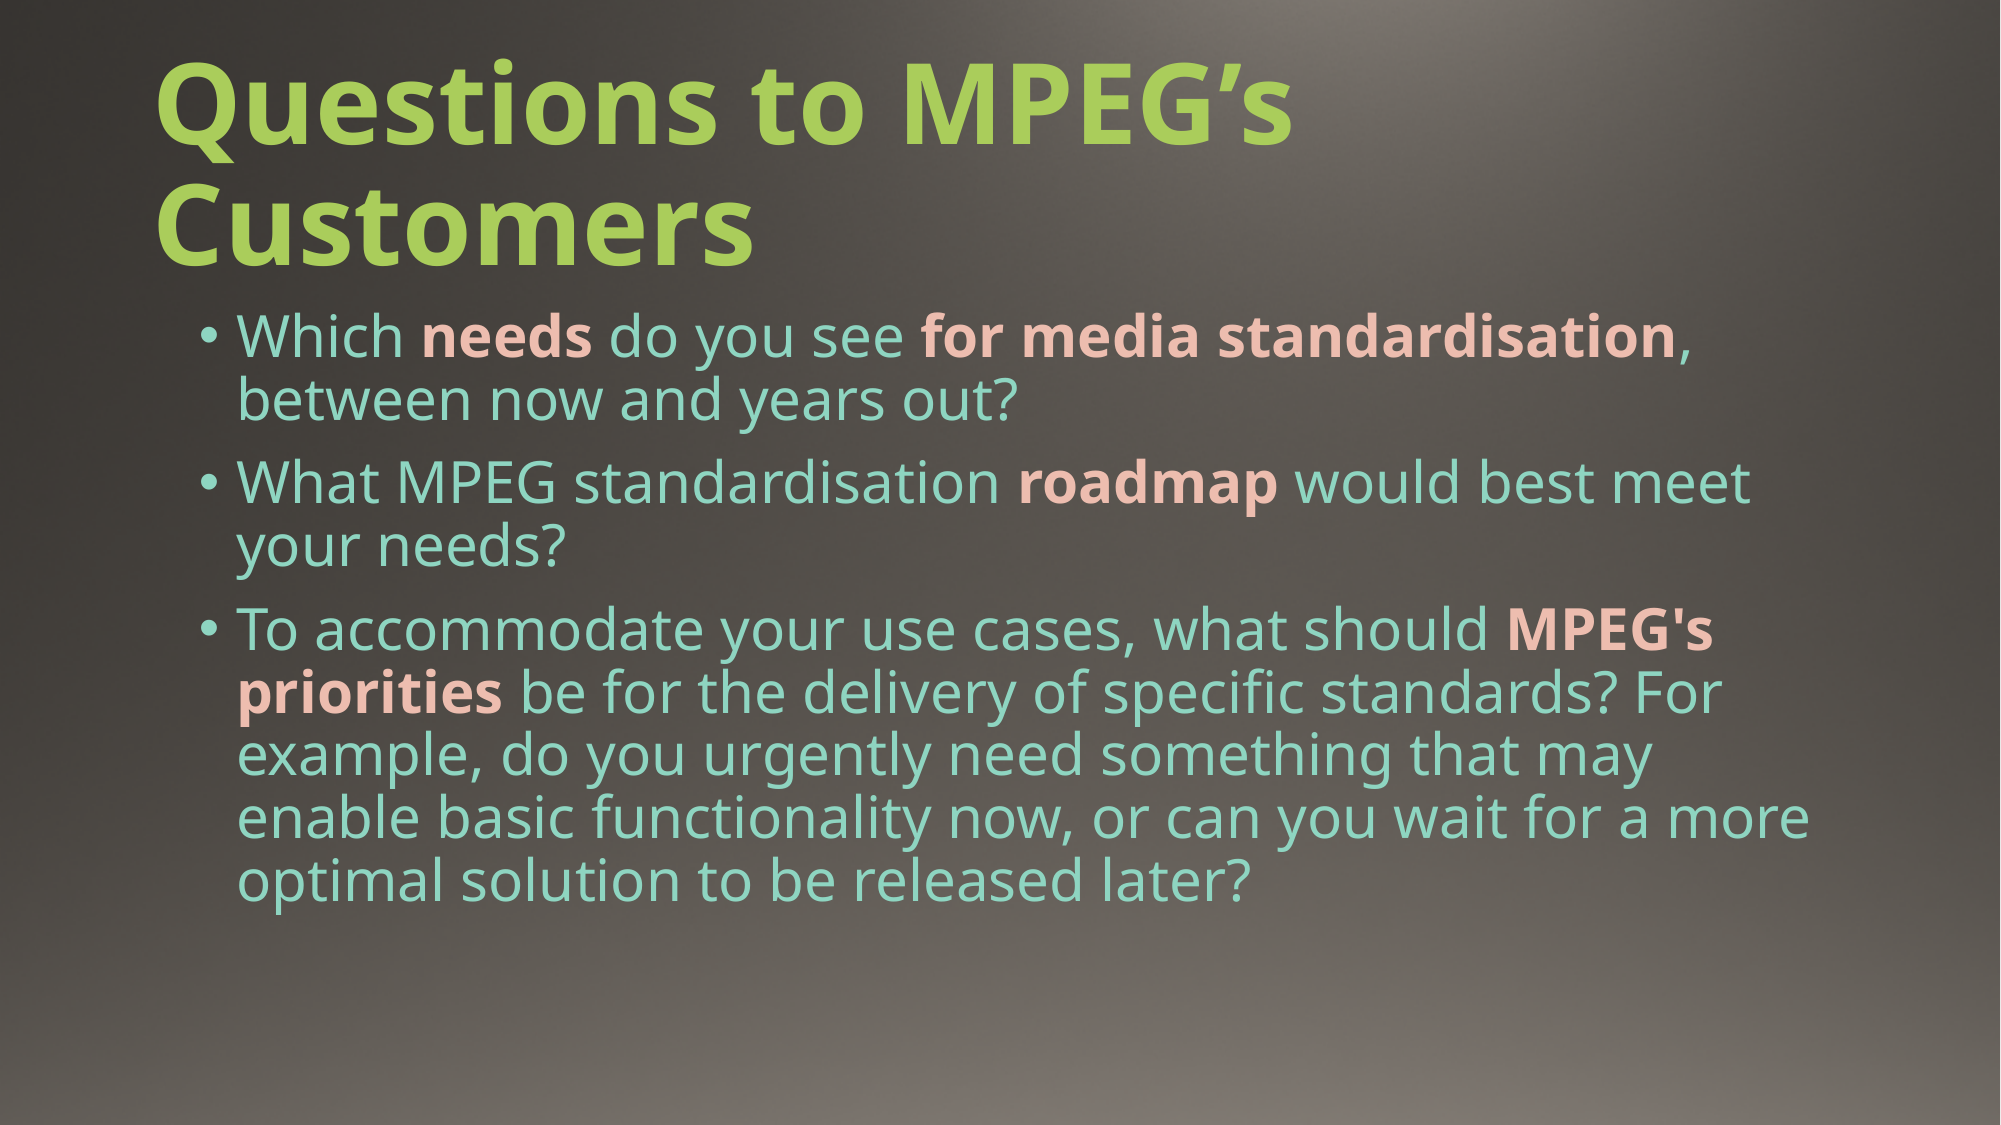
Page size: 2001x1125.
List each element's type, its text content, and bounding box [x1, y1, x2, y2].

picture [0, 0, 2001, 1125]
title Questions to MPEG’s Customers [137, 59, 1863, 278]
list Which needs do you see for media standardisation, between now and years out? What MPEG standardisation roadmap would best meet your needs? To accommodate your use cases, what should MPEG's priorities be for the delivery of specific standards? For example, do you urgently need something that may enable basic functionality now, or can you wait for a more optimal solution to be released later? [183, 299, 1863, 1014]
